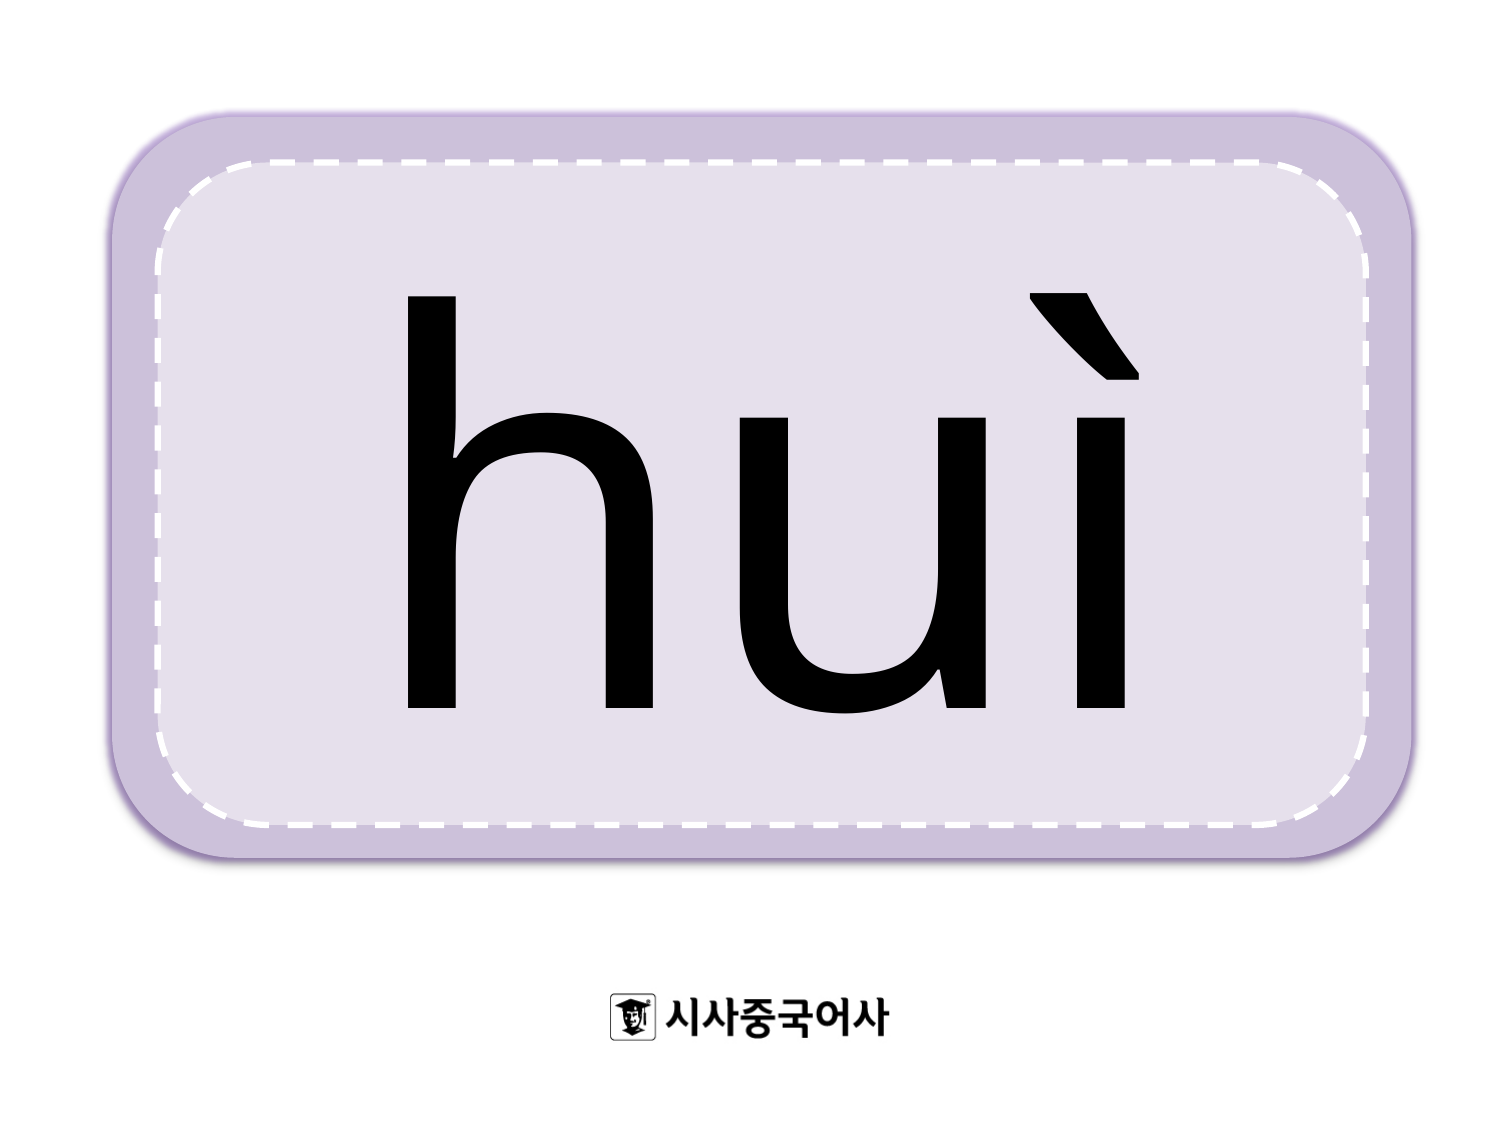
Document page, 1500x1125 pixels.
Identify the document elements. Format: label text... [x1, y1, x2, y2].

picture [602, 987, 898, 1047]
text_box huì [162, 160, 1371, 824]
